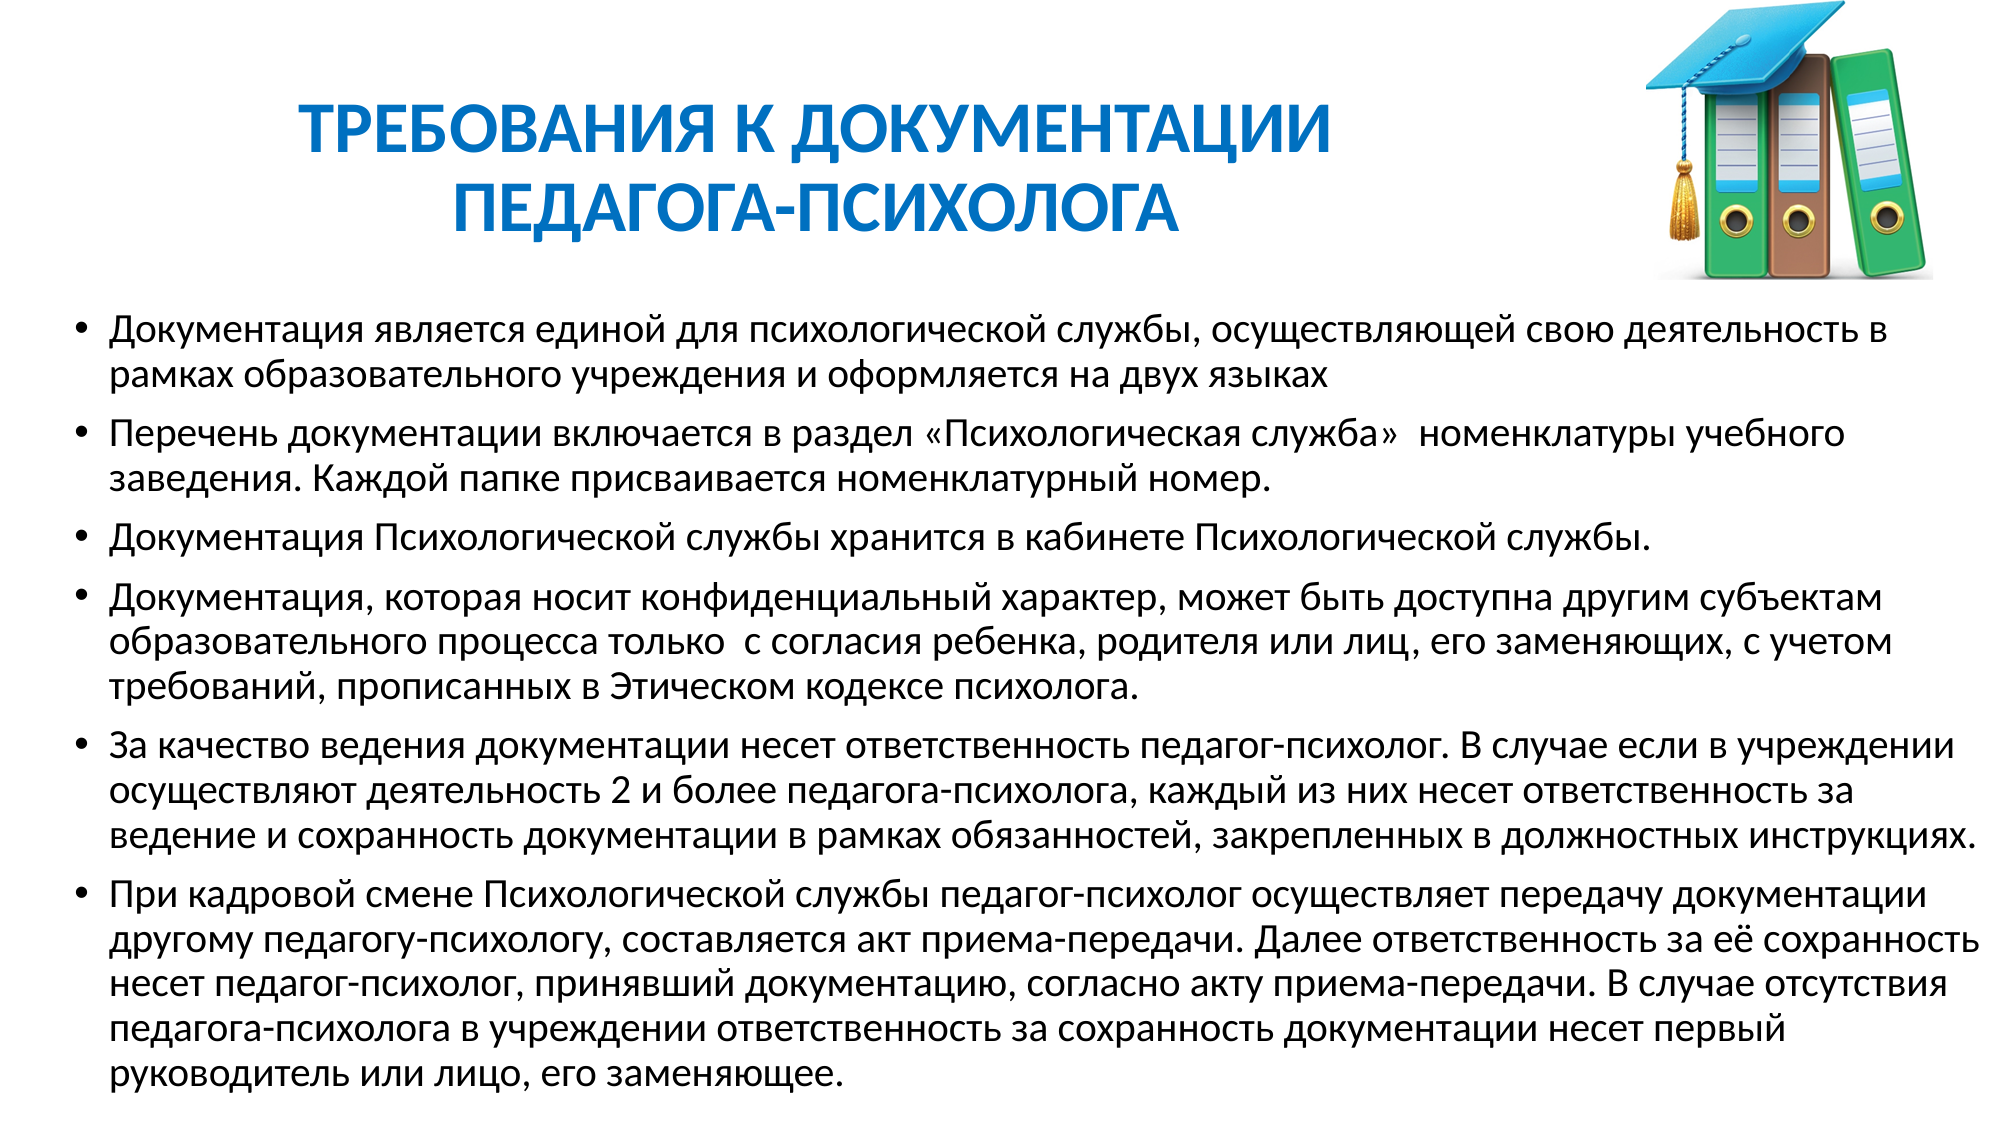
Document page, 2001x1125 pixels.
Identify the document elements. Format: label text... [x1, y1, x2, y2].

picture [1646, 0, 1934, 280]
list Документация является единой для психологической службы, осуществляющей свою деятельность в рамках образовательного учреждения и оформляется на двух языках Перечень документации включается в раздел «Психологическая служба» номенклатуры учебного заведения. Каждой папке присваивается номенклатурный номер. Документация Психологической службы хранится в кабинете Психологической службы. Документация, которая носит конфиденциальный характер, может быть доступна другим субъектам образовательного процесса только с согласия ребенка, родителя или лиц, его заменяющих, с учетом требований, прописанных в Этическом кодексе психолога. За качество ведения документации несет ответственность педагог-психолог. В случае если в учреждении осуществляют деятельность 2 и более педагога-психолога, каждый из них несет ответственность за ведение и сохранность документации в рамках обязанностей, закрепленных в должностных инструкциях. При кадровой смене Психологической службы педагог-психолог осуществляет передачу документации другому педагогу-психологу, составляется акт приема-передачи. Далее ответственность за её сохранность несет педагог-психолог, принявший документацию, согласно акту приема-передачи. В случае отсутствия педагога-психолога в учреждении ответственность за сохранность документации несет первый руководитель или лицо, его заменяющее. [59, 299, 2000, 1125]
title ТРЕБОВАНИЯ К ДОКУМЕНТАЦИИ ПЕДАГОГА-ПСИХОЛОГА [137, 59, 1495, 278]
